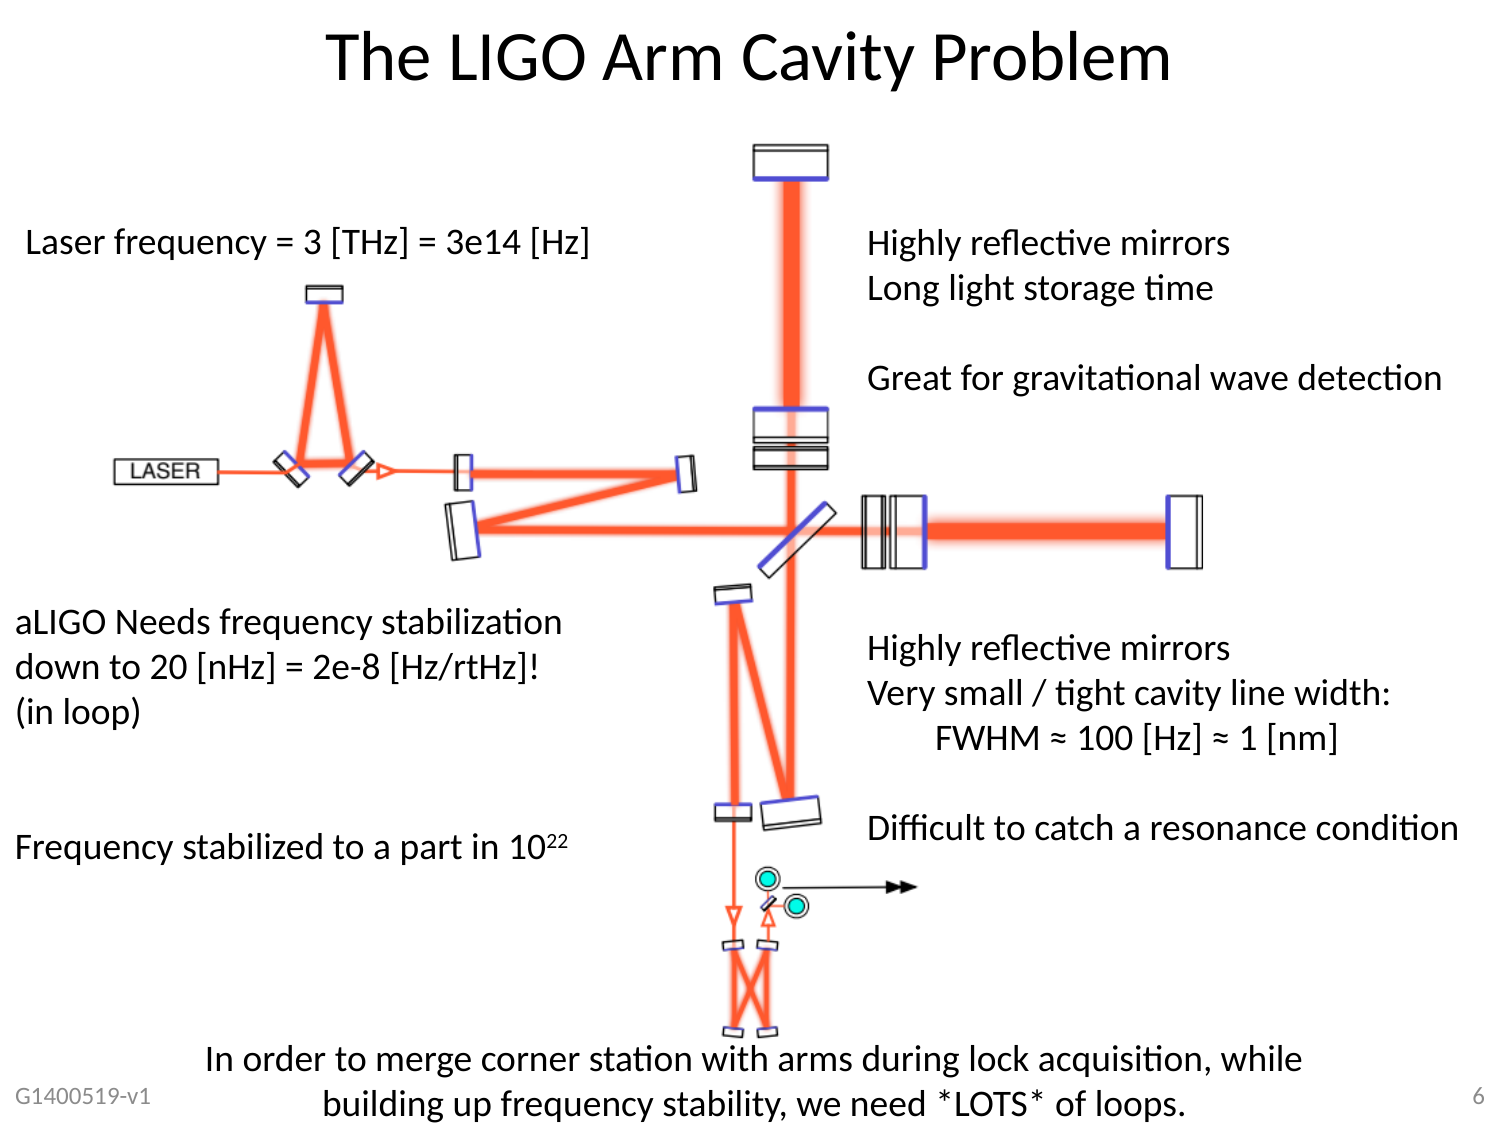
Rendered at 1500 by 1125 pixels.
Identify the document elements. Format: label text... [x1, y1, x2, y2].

picture [108, 140, 1204, 1040]
slide_number 6 [1379, 1065, 1500, 1125]
text_box aLIGO Needs frequency stabilization down to 20 [nHz] = 2e-8 [Hz/rtHz]! (in loop) Frequency stabilized to a part in 1022 [0, 589, 103, 920]
text_box Laser frequency = 3 [THz] = 3e14 [Hz] [10, 209, 103, 270]
slide_number G1400519-v1 [0, 1065, 130, 1125]
title The LIGO Arm Cavity Problem [75, 1, 1425, 102]
text_box In order to merge corner station with arms during lock acquisition, while building up frequency stability, we need *LOTS* of loops. [130, 1026, 1379, 1125]
text_box Highly reflective mirrors Long light storage time Great for gravitational wave detection Highly reflective mirrors Very small / tight cavity line width: FWHM ≈ 100 [Hz] ≈ 1 [nm] Difficult to catch a resonance condition [1208, 210, 1500, 856]
